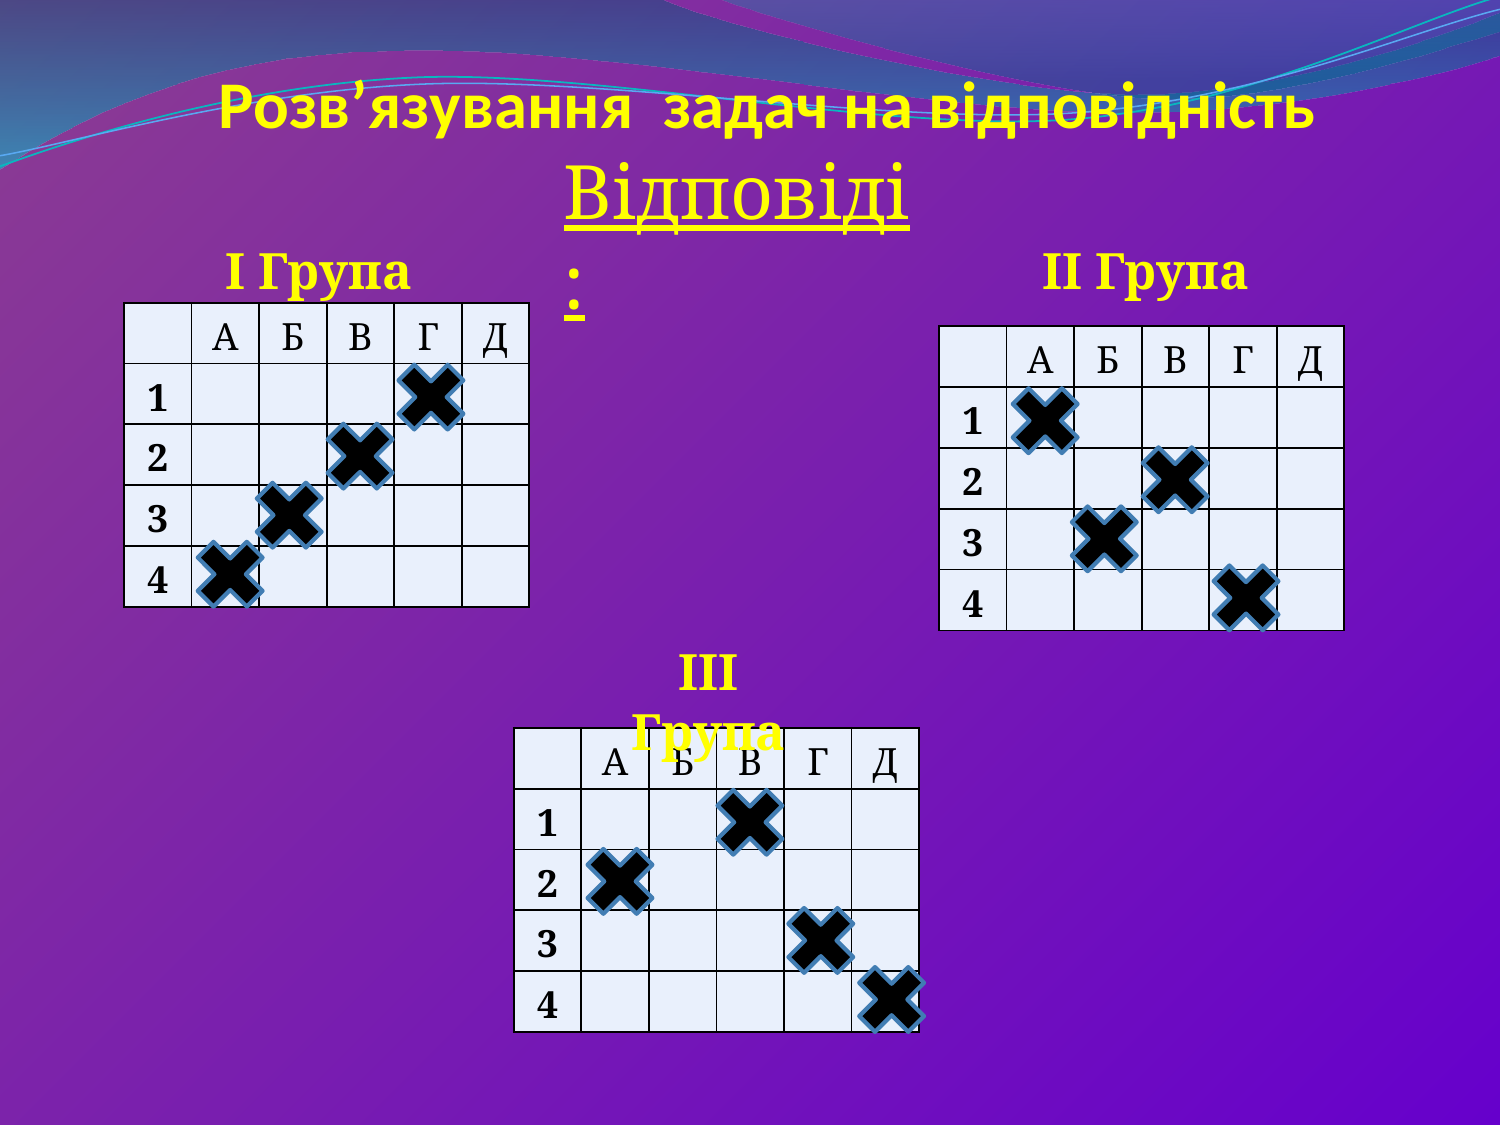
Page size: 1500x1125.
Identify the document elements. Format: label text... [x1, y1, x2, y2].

table_cell [812, 911, 830, 920]
table_cell [1210, 510, 1276, 569]
text_box Розв’язування задач на відповідність [171, 54, 1365, 150]
text_box ІІІ Група [584, 633, 833, 769]
table_cell [1075, 570, 1141, 630]
table_cell 2 [940, 449, 1006, 508]
table_header А [1007, 327, 1073, 386]
table_cell [717, 810, 730, 835]
text_box [1211, 563, 1281, 633]
table_cell [1238, 570, 1254, 578]
table_cell [1278, 388, 1343, 447]
table_cell [717, 850, 783, 909]
table_cell [1210, 570, 1226, 630]
table_cell [1124, 510, 1141, 569]
table_cell [451, 387, 461, 407]
text_box [254, 480, 324, 550]
table_cell [1007, 510, 1073, 569]
table_cell [717, 790, 729, 802]
table_cell [650, 911, 716, 970]
table_cell 1 [515, 790, 580, 849]
table_header [125, 304, 191, 363]
text_box [1069, 504, 1139, 574]
table_cell [884, 972, 899, 980]
table_cell [328, 547, 393, 606]
table_cell [650, 972, 716, 1031]
table_cell [1165, 449, 1186, 460]
table_cell [1007, 388, 1025, 447]
text_box ІІ Група [1021, 231, 1270, 307]
table_cell [743, 842, 756, 849]
table_cell [1033, 388, 1058, 401]
table_cell [1210, 449, 1276, 508]
table_cell 1 [125, 364, 191, 423]
table_cell [395, 486, 461, 545]
table_cell 1 [940, 388, 1006, 447]
table_cell [260, 425, 326, 484]
table_header В [1143, 327, 1208, 386]
table_cell [1267, 621, 1276, 630]
table_cell [1210, 388, 1276, 447]
table_cell [328, 425, 338, 435]
table_cell [785, 850, 851, 909]
table_cell [280, 486, 298, 495]
table_cell [395, 364, 411, 423]
table_cell [1007, 570, 1073, 630]
table_cell [395, 425, 461, 484]
table_cell [395, 547, 461, 606]
text_box [786, 905, 856, 975]
text_box [1140, 445, 1210, 515]
table_cell [386, 477, 393, 484]
table_header Б [650, 769, 716, 788]
table_cell [880, 1019, 903, 1031]
table_header В [328, 307, 393, 363]
table_cell 2 [125, 425, 191, 484]
table_cell [1094, 559, 1114, 569]
table_header Б [260, 307, 326, 363]
table_cell [785, 972, 851, 1031]
table_cell [223, 547, 237, 554]
text_box І Група [194, 231, 443, 307]
table_header [940, 327, 1006, 386]
table_cell [1143, 510, 1208, 569]
table_cell [380, 443, 393, 469]
table_cell [463, 486, 528, 545]
table_cell [1075, 449, 1141, 508]
table_cell [1075, 530, 1084, 548]
table_cell [250, 567, 258, 582]
table_cell [1075, 388, 1141, 447]
table_cell [192, 486, 258, 545]
table_cell [1234, 618, 1258, 630]
table_cell [451, 364, 461, 374]
table_header В [717, 769, 783, 788]
table_cell [738, 790, 762, 802]
table_cell [1066, 388, 1073, 395]
table_cell [1143, 449, 1152, 458]
table_cell [785, 790, 851, 849]
table_cell [640, 874, 648, 889]
table_cell [463, 425, 528, 484]
table_cell [1007, 449, 1073, 508]
table_cell [650, 850, 716, 909]
table_cell [192, 547, 210, 606]
table_cell [582, 972, 648, 1031]
table_cell 3 [515, 911, 580, 970]
table_cell [1143, 570, 1208, 630]
table_cell [328, 486, 393, 545]
text_box [857, 964, 927, 1034]
text_box [585, 846, 655, 916]
table_cell [852, 911, 918, 970]
table_cell [1143, 468, 1155, 492]
table_header Д [852, 729, 918, 788]
table_cell [1143, 388, 1208, 447]
text_box [715, 787, 785, 857]
table_cell [328, 364, 393, 423]
table_cell [717, 972, 783, 1031]
table_cell [260, 364, 326, 423]
table_header [515, 729, 580, 788]
table_cell [383, 425, 393, 435]
table_cell [609, 850, 631, 861]
text_box [325, 421, 395, 491]
table_cell [841, 930, 851, 950]
table_cell [1096, 510, 1113, 519]
table_cell [582, 850, 600, 909]
table_header Г [1210, 327, 1276, 386]
text_box [396, 362, 466, 432]
table_cell [852, 850, 918, 909]
table_cell [309, 486, 326, 545]
table_cell [852, 790, 918, 849]
table_cell [1039, 441, 1051, 447]
table_cell [260, 547, 326, 606]
table_cell [280, 535, 299, 545]
table_cell [811, 960, 830, 970]
table_cell [463, 364, 528, 423]
table_cell [1200, 500, 1208, 508]
table_header Д [1278, 327, 1343, 386]
table_cell [771, 790, 783, 802]
table_cell 4 [515, 972, 580, 1031]
table_cell [785, 911, 801, 970]
table_cell [192, 364, 258, 423]
table_cell [911, 993, 918, 1006]
table_cell [582, 911, 648, 970]
table_cell 4 [940, 570, 1006, 630]
table_header Г [785, 729, 851, 788]
table_cell [582, 790, 648, 849]
table_cell [328, 444, 340, 468]
table_cell [1167, 500, 1183, 508]
table_header Б [1075, 327, 1141, 386]
table_cell [1278, 449, 1343, 508]
table_cell [1266, 588, 1276, 608]
table_cell [1143, 501, 1150, 508]
table_header Г [395, 304, 461, 363]
text_box [1010, 386, 1080, 456]
table_cell [418, 364, 444, 377]
table_cell [1195, 467, 1208, 492]
table_cell [717, 911, 783, 970]
table_cell [1065, 413, 1073, 428]
table_cell 4 [125, 547, 191, 606]
table_cell [352, 476, 368, 484]
table_cell [219, 594, 242, 606]
table_cell [349, 425, 371, 436]
table_cell 3 [125, 486, 191, 545]
table_cell [1278, 510, 1343, 569]
table_header А [582, 729, 648, 788]
table_cell [852, 972, 872, 1031]
table_cell [425, 417, 437, 423]
table_cell [770, 809, 783, 835]
table_header А [192, 304, 258, 363]
table_header Д [463, 304, 528, 363]
table_cell [463, 547, 528, 606]
table_cell [260, 506, 269, 524]
table_cell [1198, 449, 1208, 459]
table_cell 2 [515, 850, 580, 909]
table_cell [650, 790, 716, 849]
text_box Відповіді: [549, 137, 939, 332]
table_cell [613, 902, 627, 909]
text_box [195, 539, 265, 609]
table_cell 3 [940, 510, 1006, 569]
table_cell [1278, 570, 1343, 630]
table_cell [192, 425, 258, 484]
